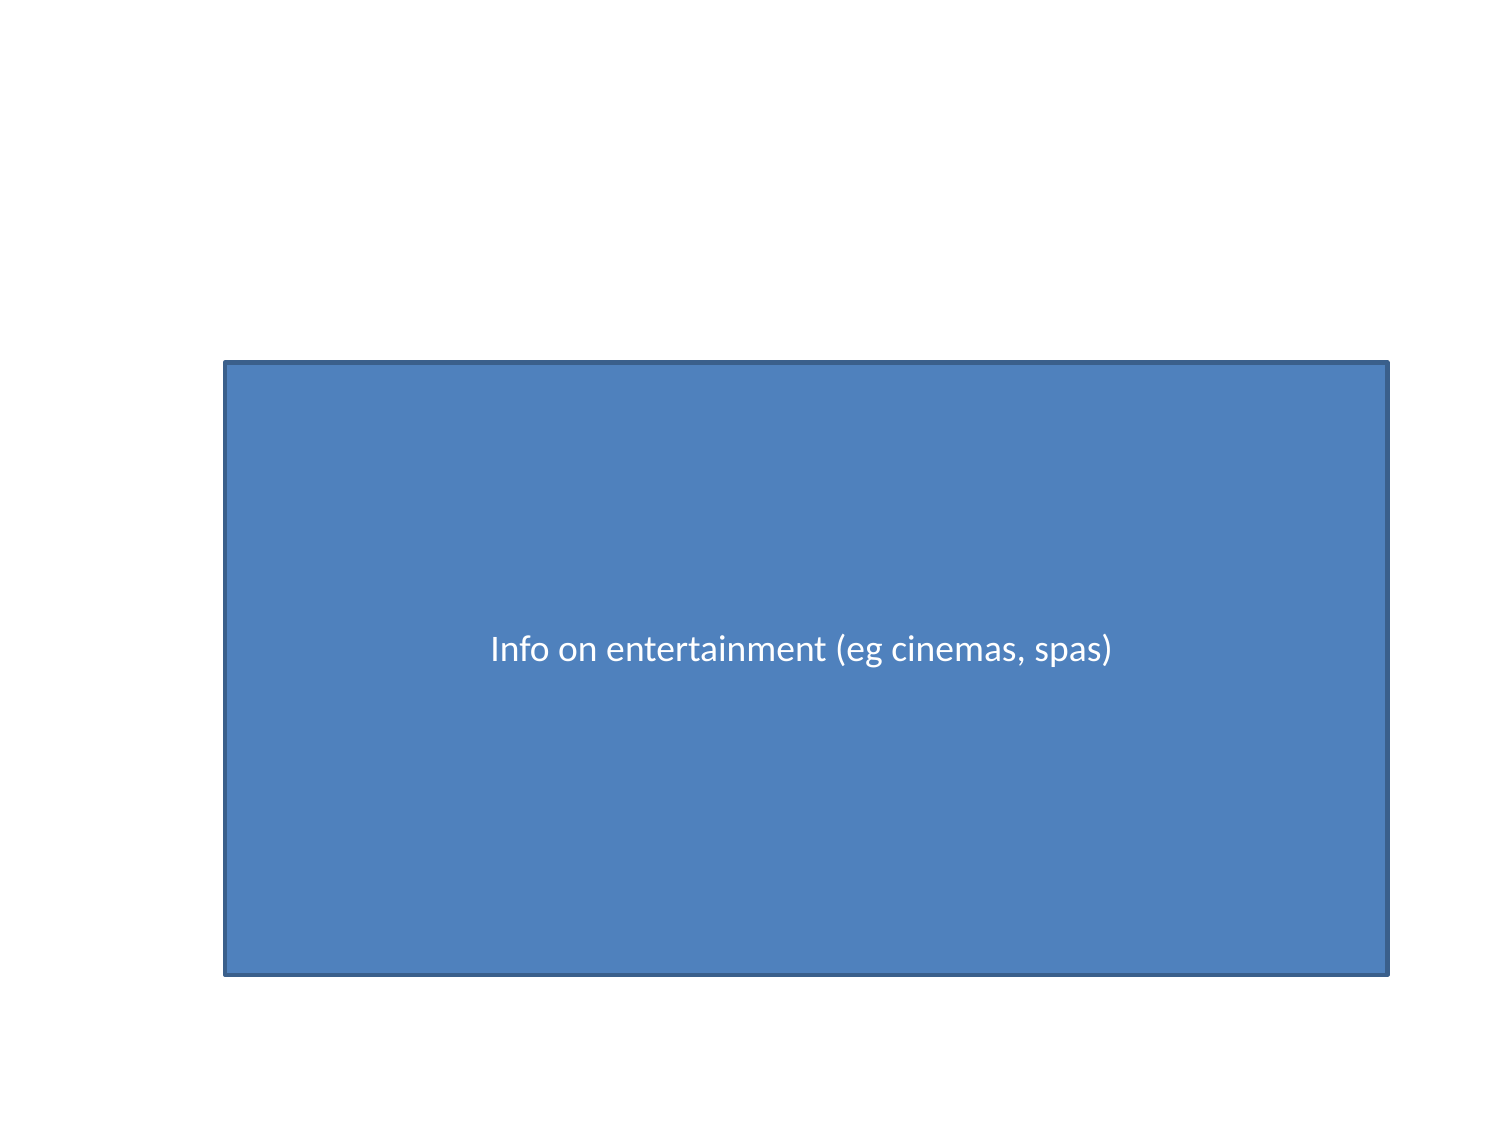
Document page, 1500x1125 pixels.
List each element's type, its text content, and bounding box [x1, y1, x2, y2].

text_box Info on entertainment (eg cinemas, spas) [223, 360, 1390, 977]
